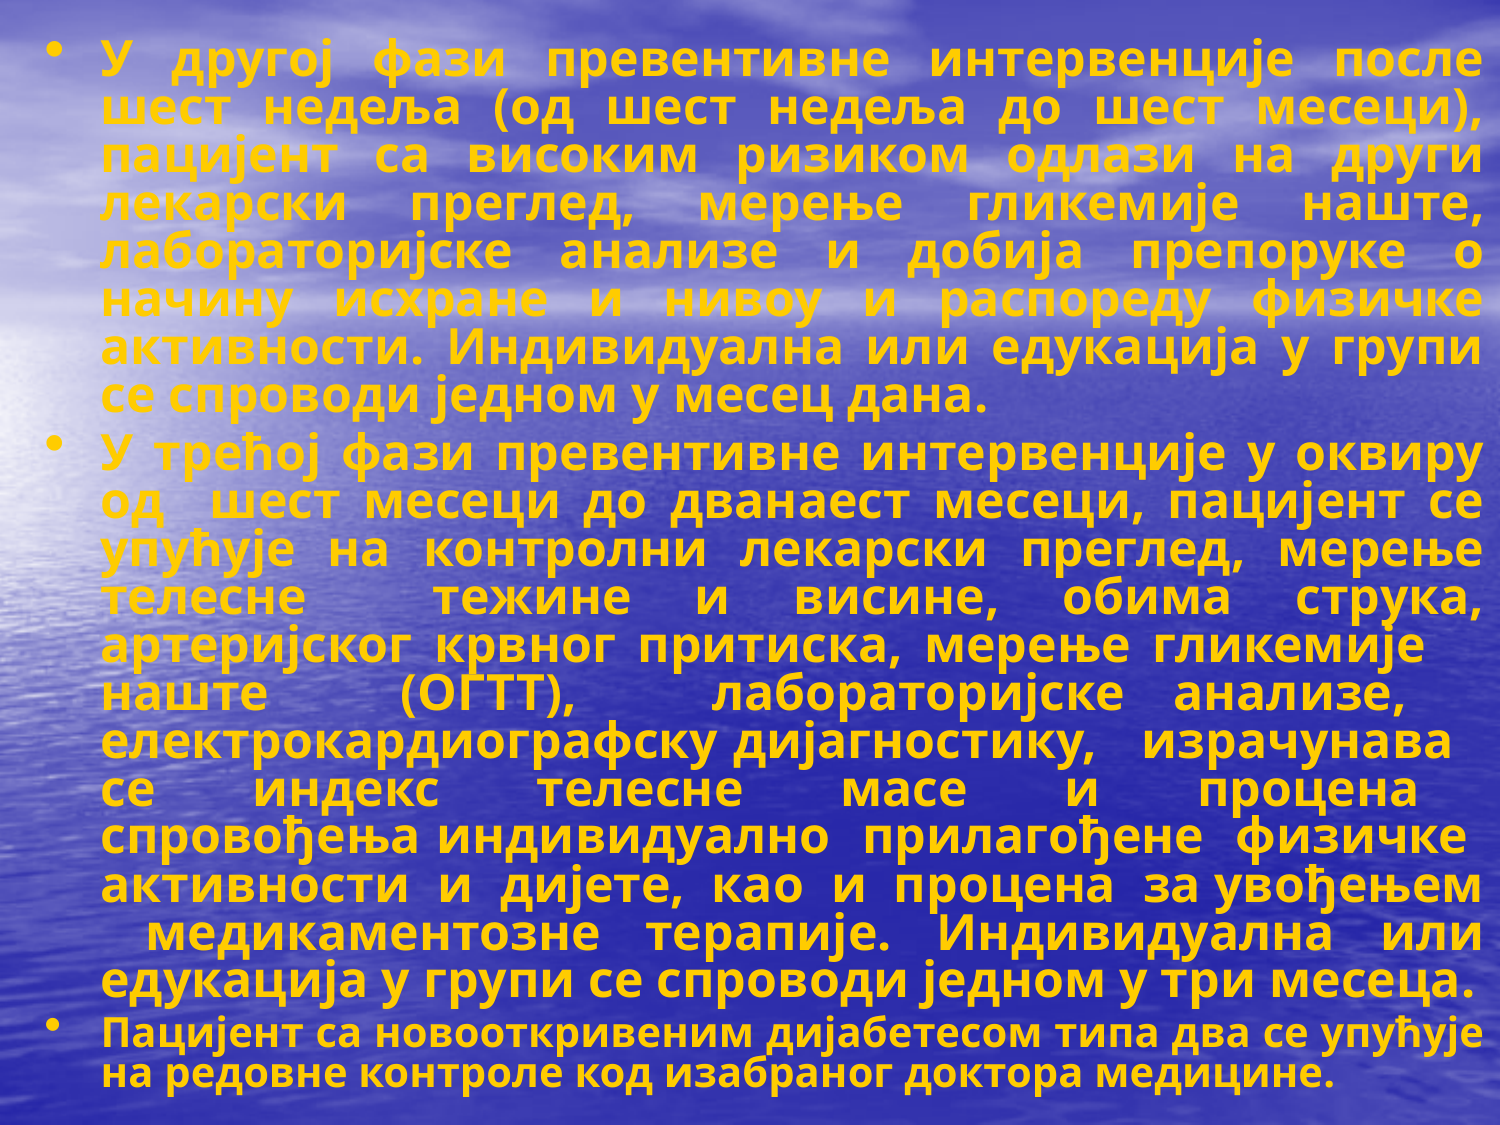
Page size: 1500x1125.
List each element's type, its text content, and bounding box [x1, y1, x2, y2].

list У другој фази превентивне интервенције после шест недеља (од шест недеља до шест месеци), пацијент са високим ризиком одлази на други лекарски преглед, мерење гликемије наште, лабораторијске анализе и добија препоруке о начину исхране и нивоу и распореду физичке активности. Индивидуална или едукација у групи се спроводи једном у месец дана. У трећој фази превентивне интервенције у оквиру од шест месеци до дванаест месеци, пацијент се упућује на контролни лекарски преглед, мерење телесне тежине и висине, обима струка, артеријског крвног притиска, мерење гликемије наште (ОГТТ), лабораторијске анализе, електрокардиографску дијагностику, израчунава се индекс телесне масе и процена спровођења индивидуално прилагођене физичке активности и дијете, као и процена за увођењем медикаментозне терапије. Индивидуална или едукација у групи се спроводи једном у три месеца. Пацијент са новооткривеним дијабетесом типа два се упућује на редовне контроле код изабраног доктора медицине. [29, 30, 1500, 1125]
